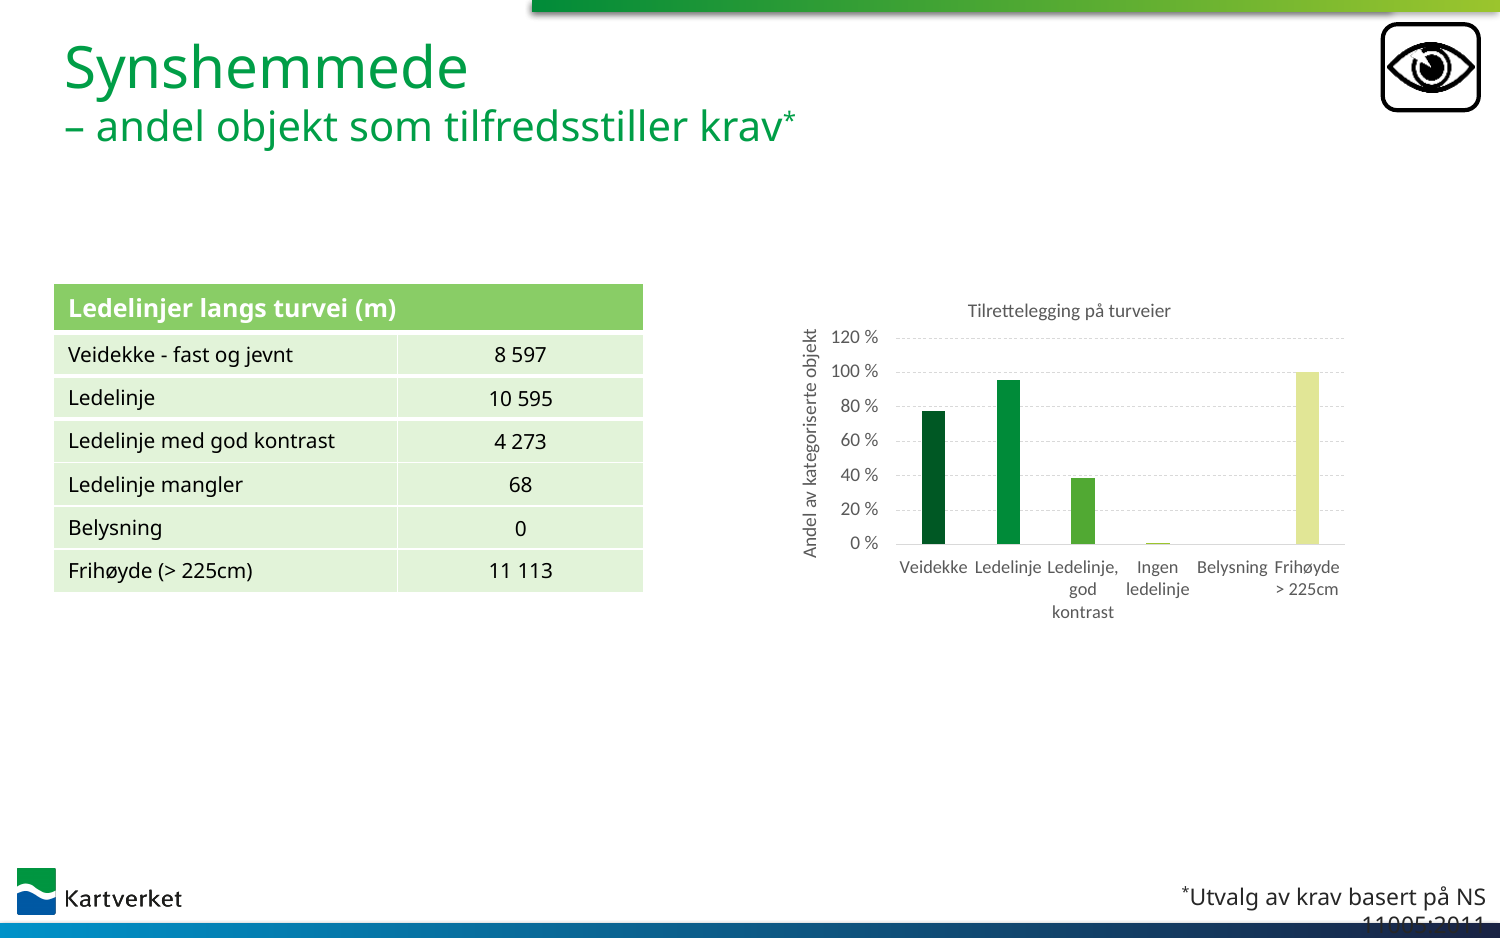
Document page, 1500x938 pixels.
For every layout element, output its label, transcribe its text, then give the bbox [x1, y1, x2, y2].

text_box *Utvalg av krav basert på NS 11005:2011 [1068, 873, 1500, 938]
table_cell 10 595 [398, 378, 643, 417]
table_cell 68 [398, 463, 643, 505]
table_cell Ledelinje mangler [54, 463, 397, 505]
table_cell Ledelinje [54, 378, 397, 417]
table_header Ledelinjer langs turvei (m) [54, 284, 643, 330]
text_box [1382, 24, 1480, 111]
table_cell Ledelinje med god kontrast [54, 421, 397, 462]
text_box Synshemmede – andel objekt som tilfredsstiller krav* [49, 24, 1431, 158]
table_cell 8 597 [398, 335, 643, 374]
picture [791, 291, 1348, 630]
table_cell Frihøyde (> 225cm) [54, 550, 397, 592]
table_cell Belysning [54, 507, 397, 548]
table_cell 4 273 [398, 421, 643, 462]
table_cell Veidekke - fast og jevnt [54, 335, 397, 374]
table_cell 0 [398, 507, 643, 548]
table_cell 11 113 [398, 550, 643, 592]
